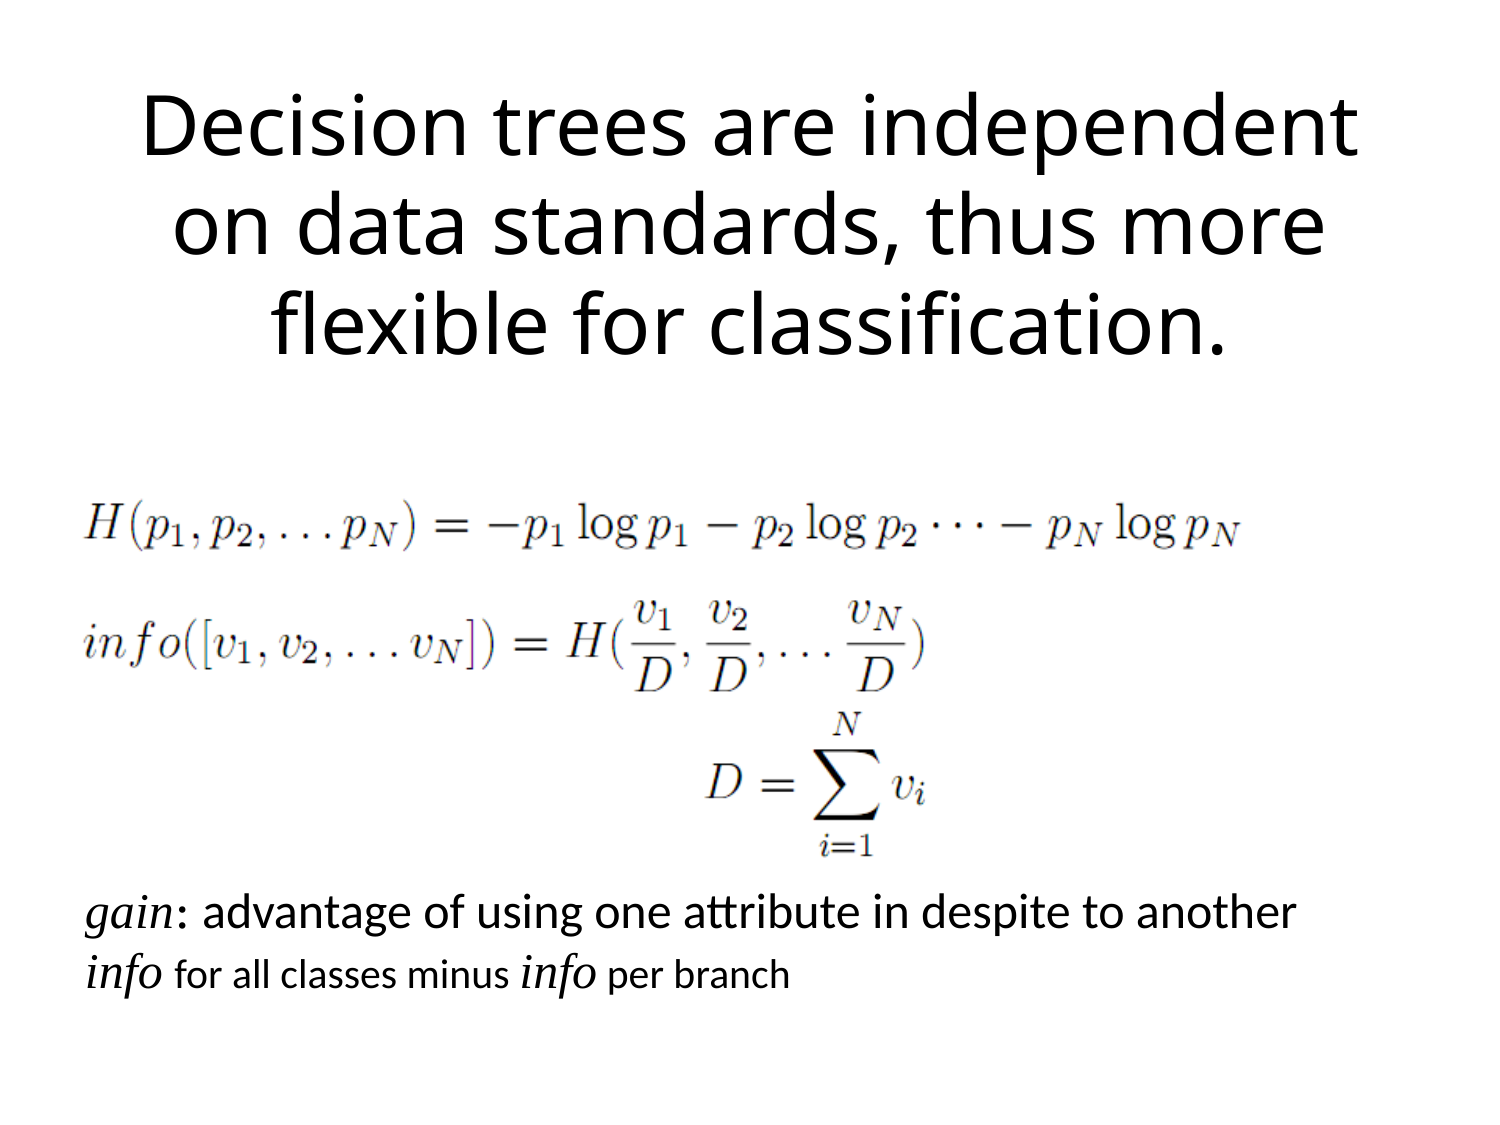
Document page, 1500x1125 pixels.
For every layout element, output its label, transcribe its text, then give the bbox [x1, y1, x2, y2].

text_box gain: advantage of using one attribute in despite to another info for all classes minus info per branch [70, 871, 1360, 1007]
title Decision trees are independent on data standards, thus more flexible for classification. [75, 45, 1425, 399]
picture [70, 585, 937, 884]
picture [80, 480, 1255, 564]
